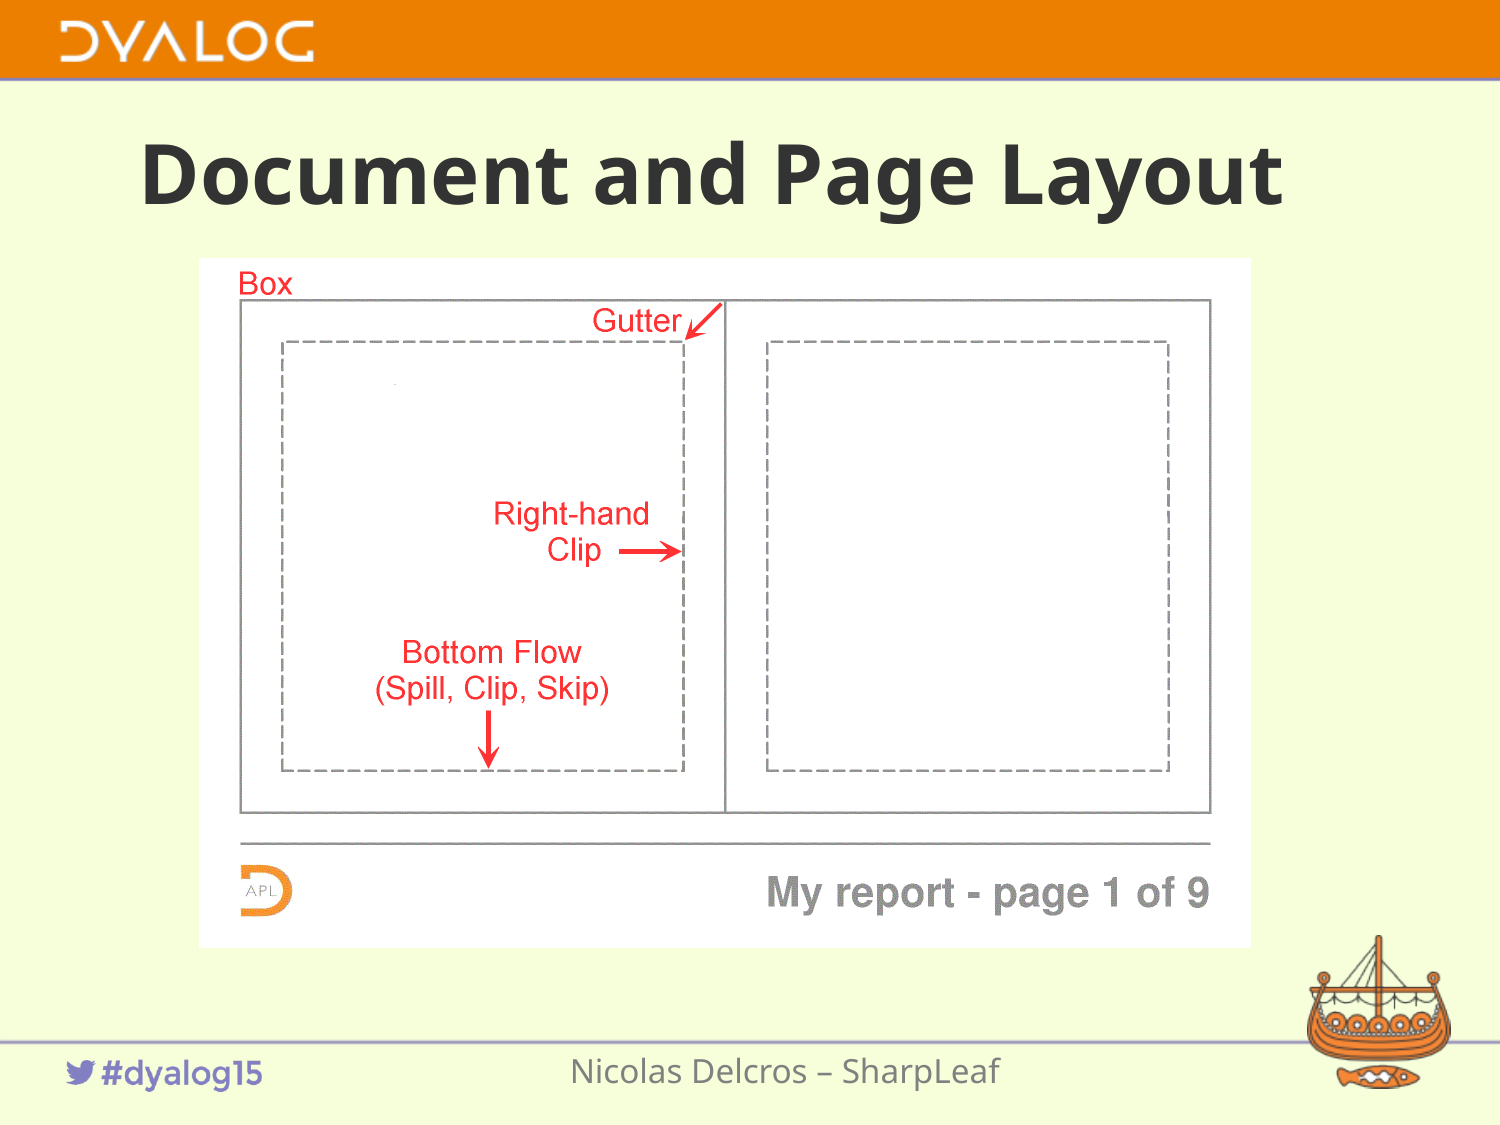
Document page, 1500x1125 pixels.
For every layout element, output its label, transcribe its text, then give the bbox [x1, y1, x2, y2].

picture [0, 0, 1500, 1125]
text_box Document and Page Layout [123, 113, 1376, 254]
